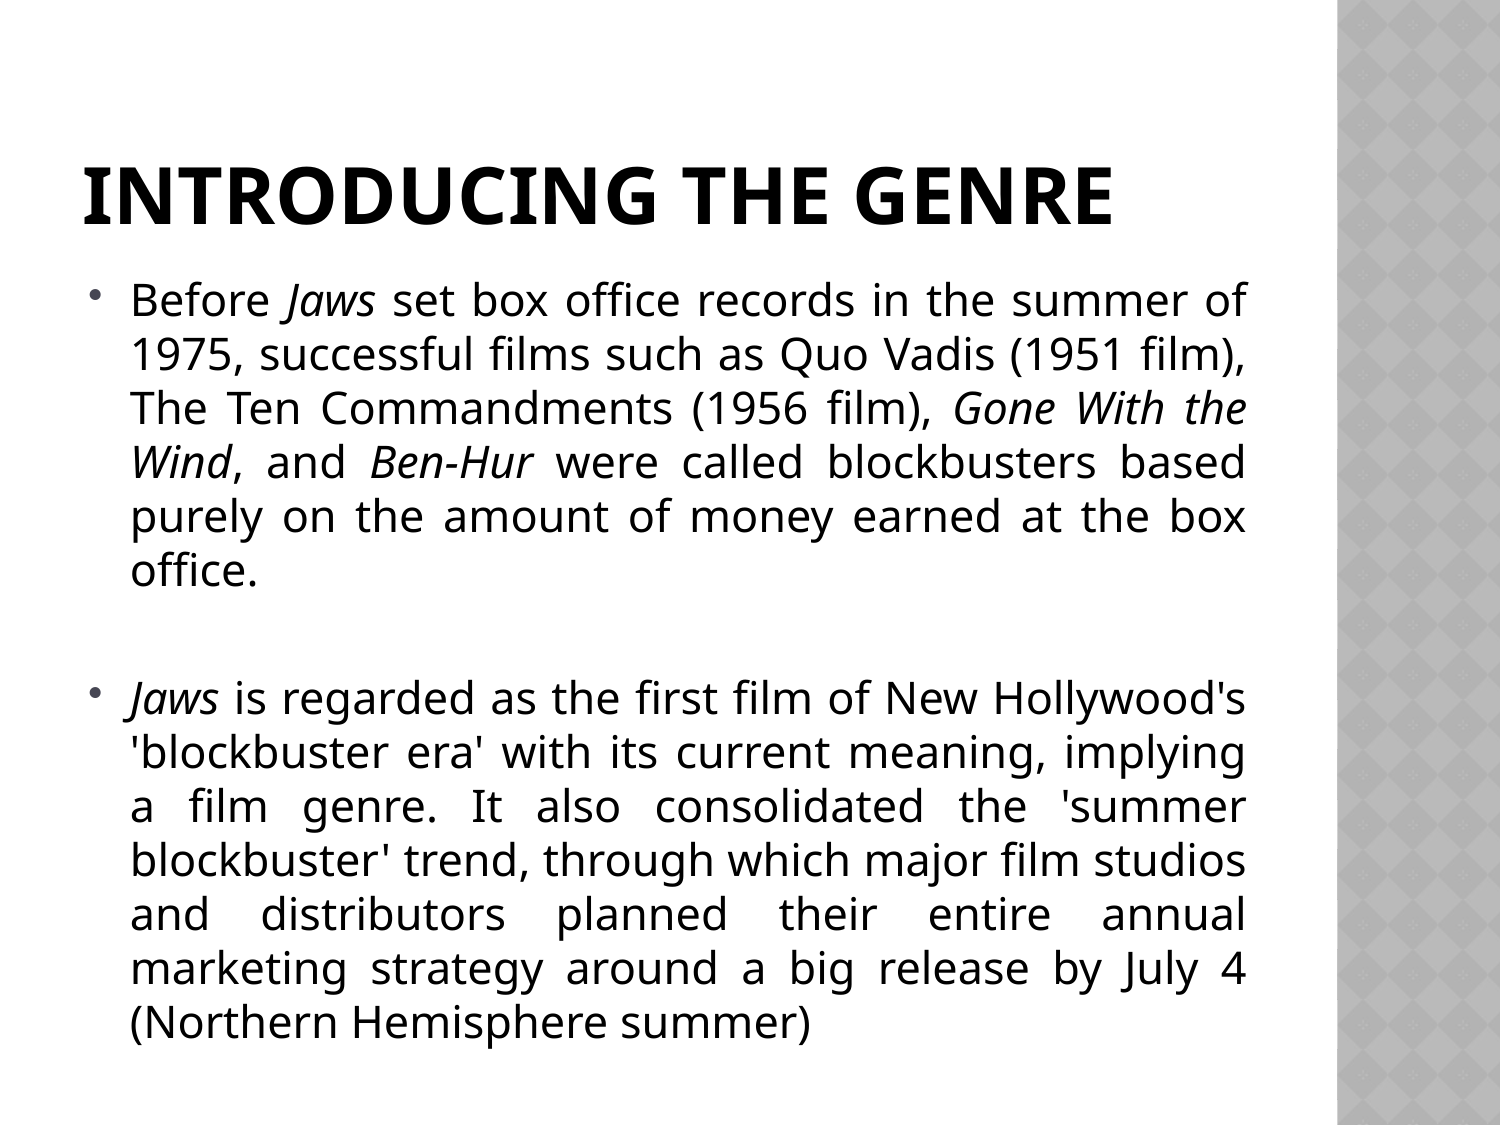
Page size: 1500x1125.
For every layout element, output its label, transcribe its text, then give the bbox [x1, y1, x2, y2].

title Introducing the genre [75, 52, 1263, 240]
list Before Jaws set box office records in the summer of 1975, successful films such as Quo Vadis (1951 film), The Ten Commandments (1956 film), Gone With the Wind, and Ben-Hur were called blockbusters based purely on the amount of money earned at the box office. Jaws is regarded as the first film of New Hollywood's 'blockbuster era' with its current meaning, implying a film genre. It also consolidated the 'summer blockbuster' trend, through which major film studios and distributors planned their entire annual marketing strategy around a big release by July 4 (Northern Hemisphere summer) [75, 264, 1263, 1059]
